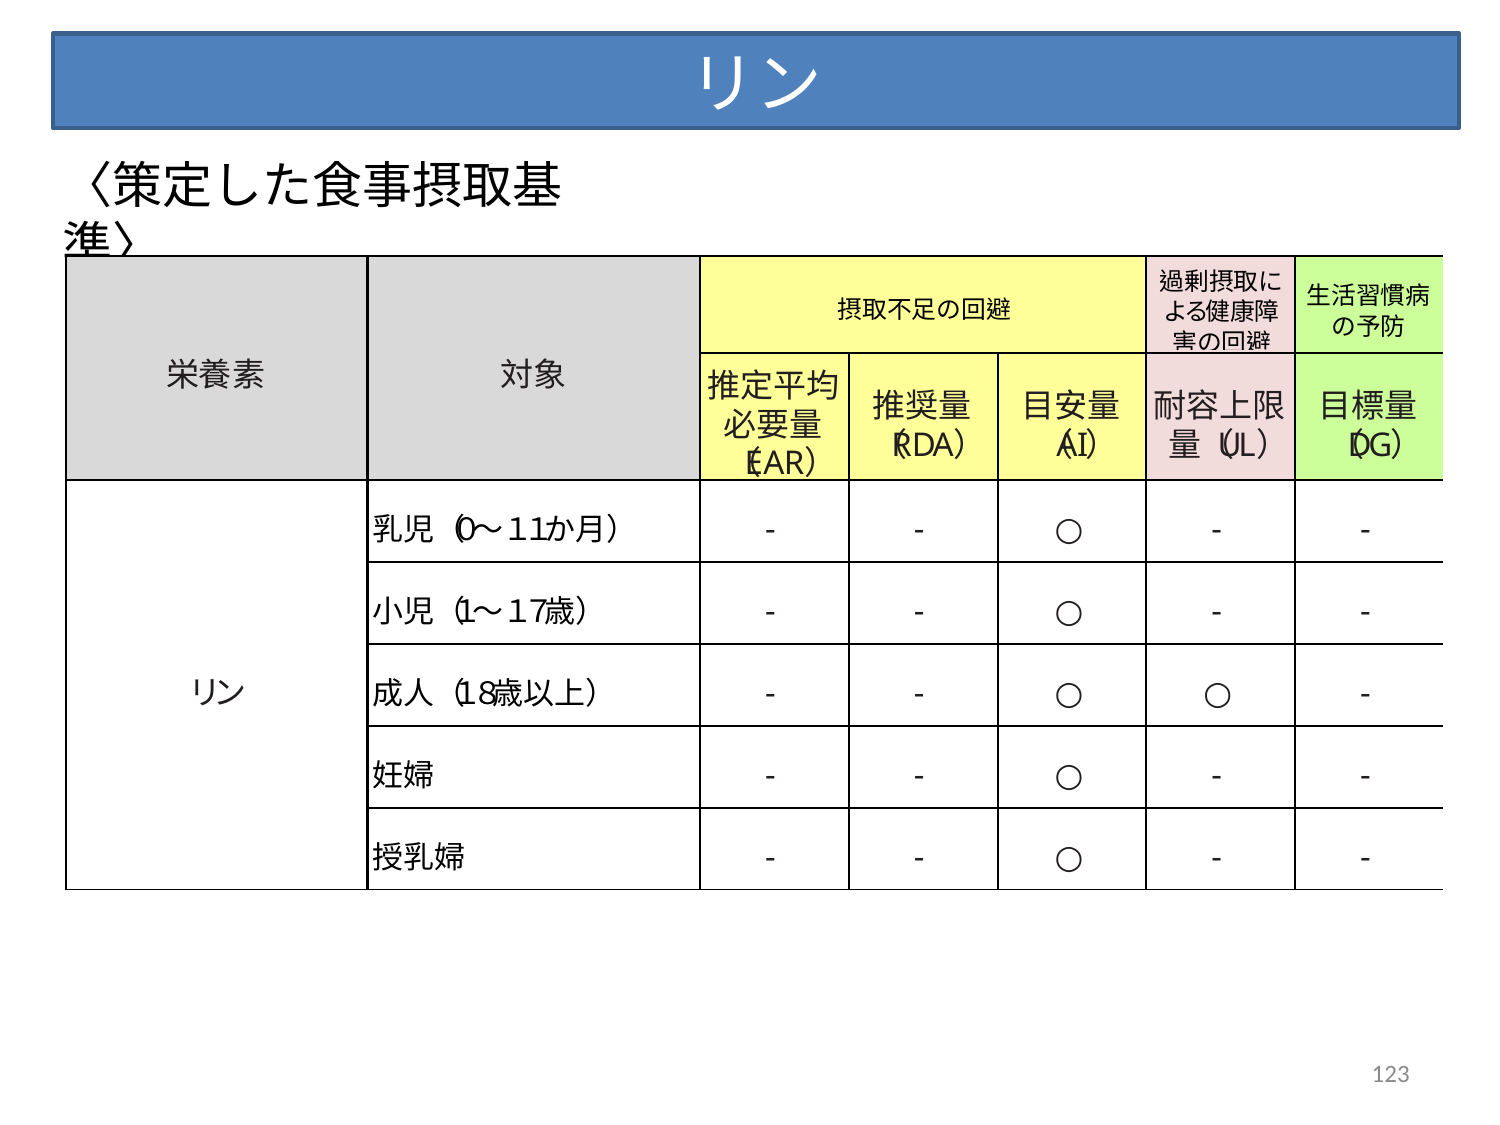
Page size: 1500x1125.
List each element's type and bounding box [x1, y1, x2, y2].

text_box [51, 31, 1461, 130]
text_box [47, 146, 651, 282]
picture [64, 255, 1448, 894]
slide_number [1074, 1042, 1425, 1103]
